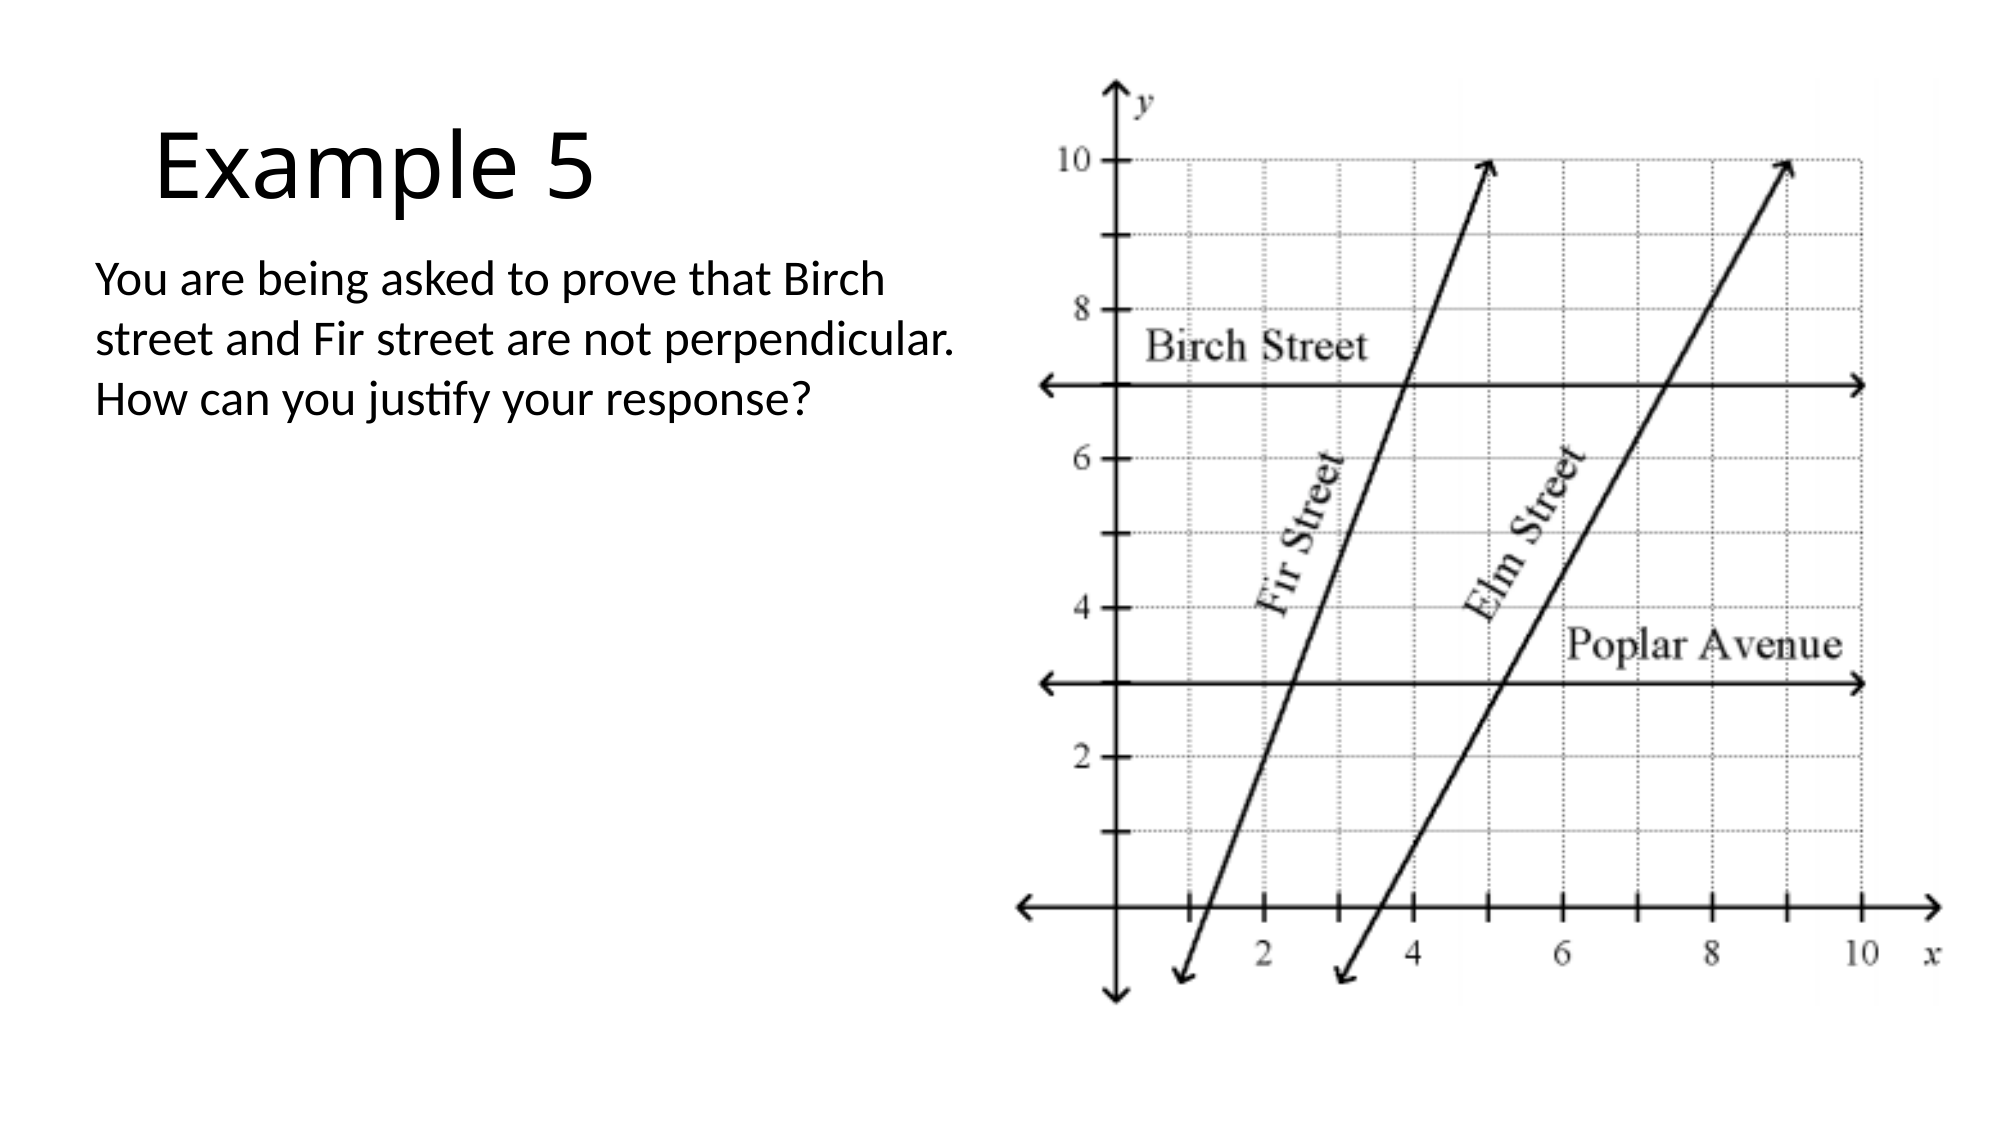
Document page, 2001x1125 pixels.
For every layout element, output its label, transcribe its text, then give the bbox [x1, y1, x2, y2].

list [948, 59, 1974, 1013]
title Example 5 [137, 59, 948, 238]
text_box You are being asked to prove that Birch street and Fir street are not perpendicular. How can you justify your response? [80, 238, 948, 433]
